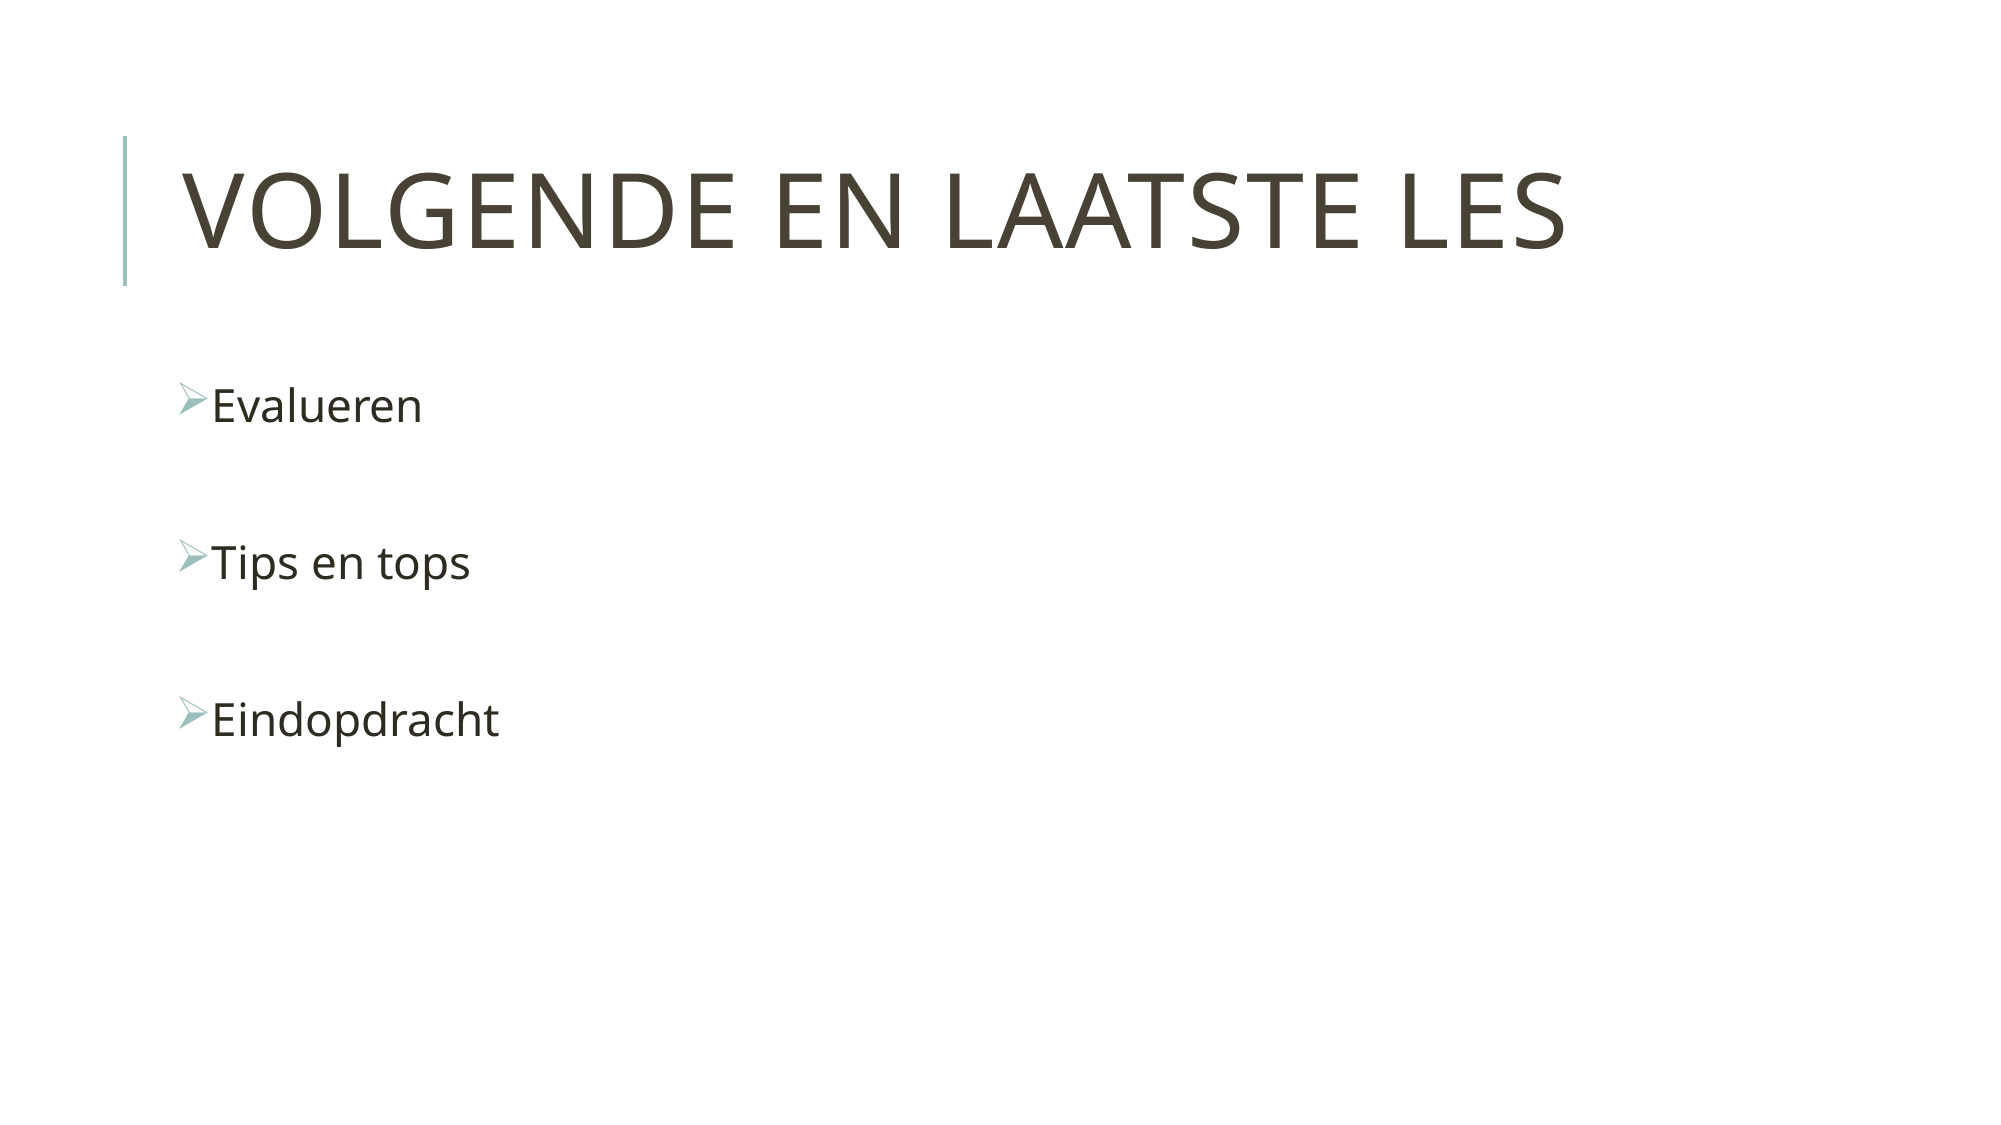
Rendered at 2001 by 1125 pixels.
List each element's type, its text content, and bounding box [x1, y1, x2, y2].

title Volgende en laatste les [168, 96, 1763, 342]
list Evalueren Tips en tops Eindopdracht [168, 375, 1763, 1035]
